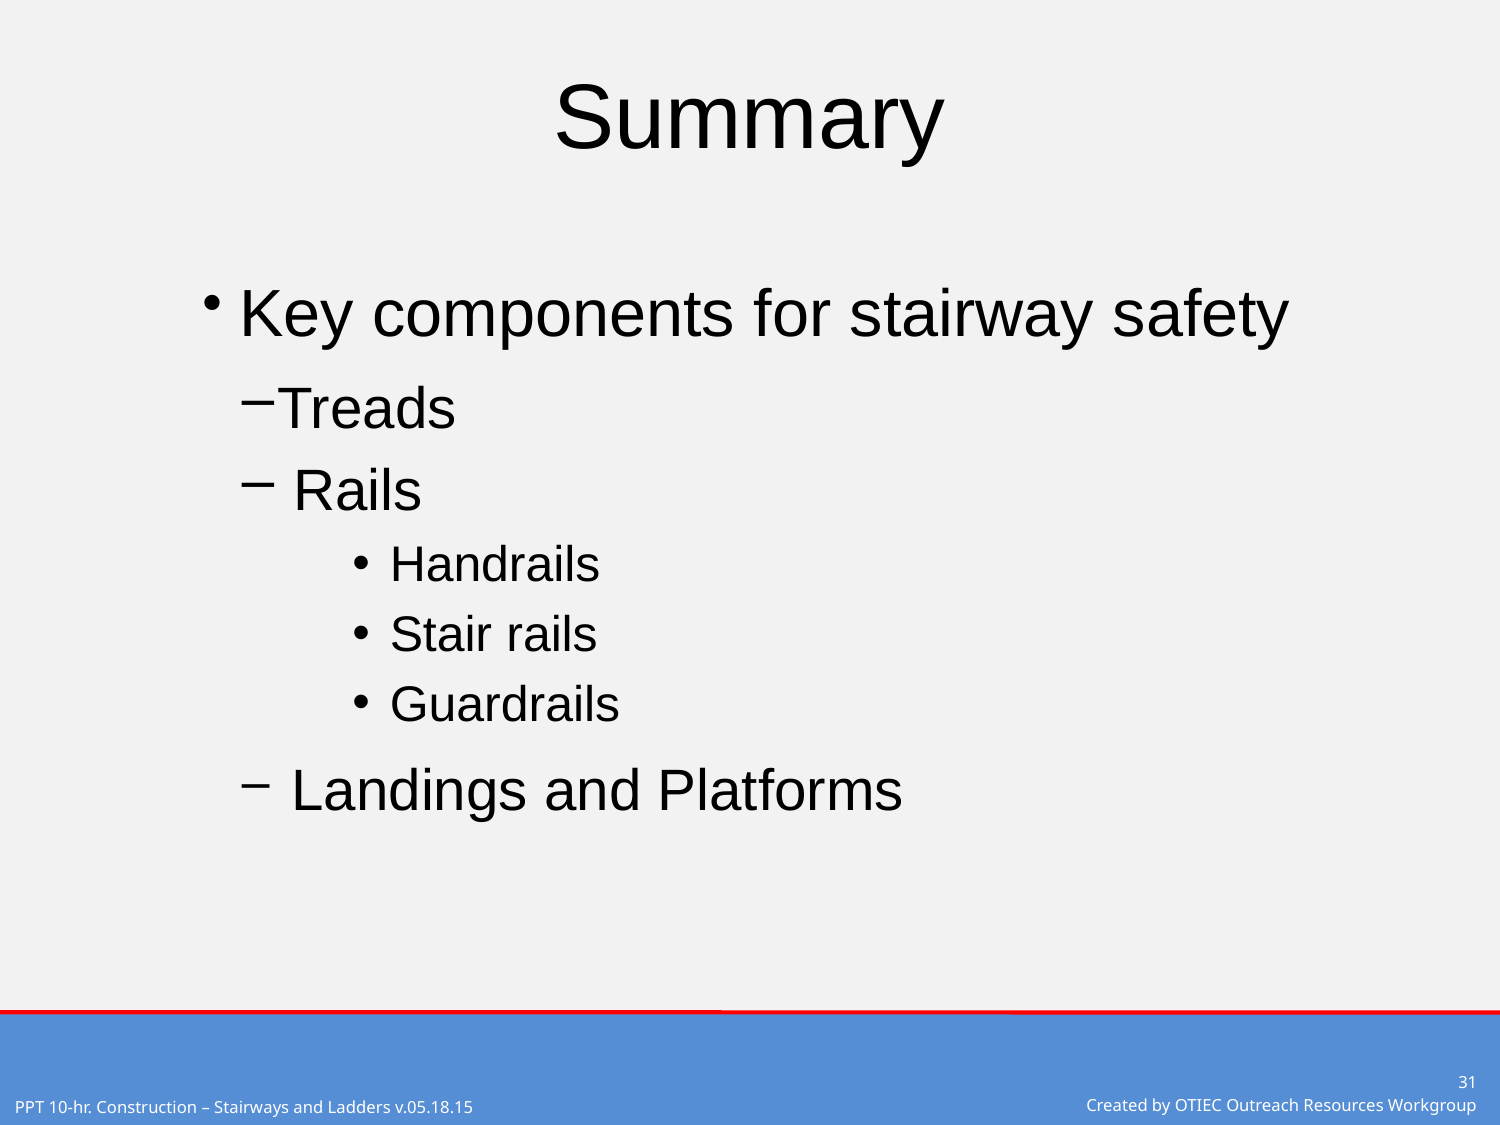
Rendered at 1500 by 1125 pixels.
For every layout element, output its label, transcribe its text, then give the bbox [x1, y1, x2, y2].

text_box Summary [0, 49, 1500, 175]
text_box Key components for stairway safety Treads Rails Handrails Stair rails Guardrails Landings and Platforms [187, 262, 1338, 830]
